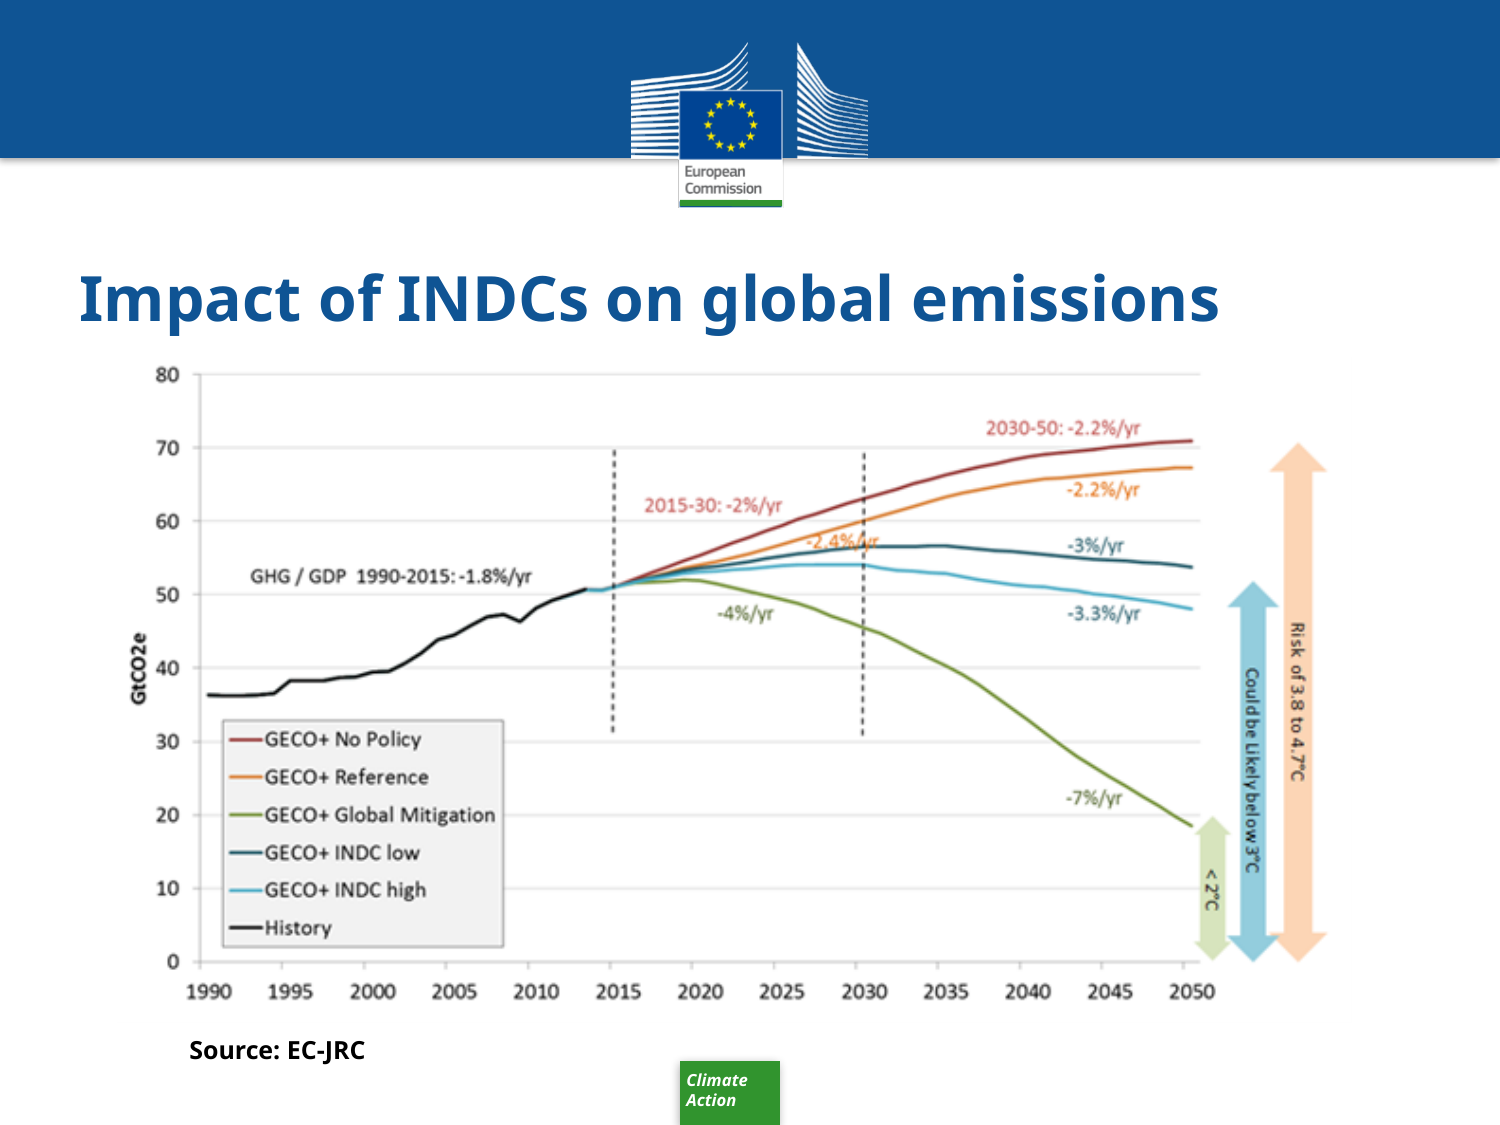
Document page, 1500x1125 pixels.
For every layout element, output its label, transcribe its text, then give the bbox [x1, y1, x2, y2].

title Impact of INDCs on global emissions [64, 219, 1415, 374]
text_box Source: EC-JRC [174, 1031, 381, 1072]
picture [631, 42, 868, 208]
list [115, 356, 1352, 1023]
